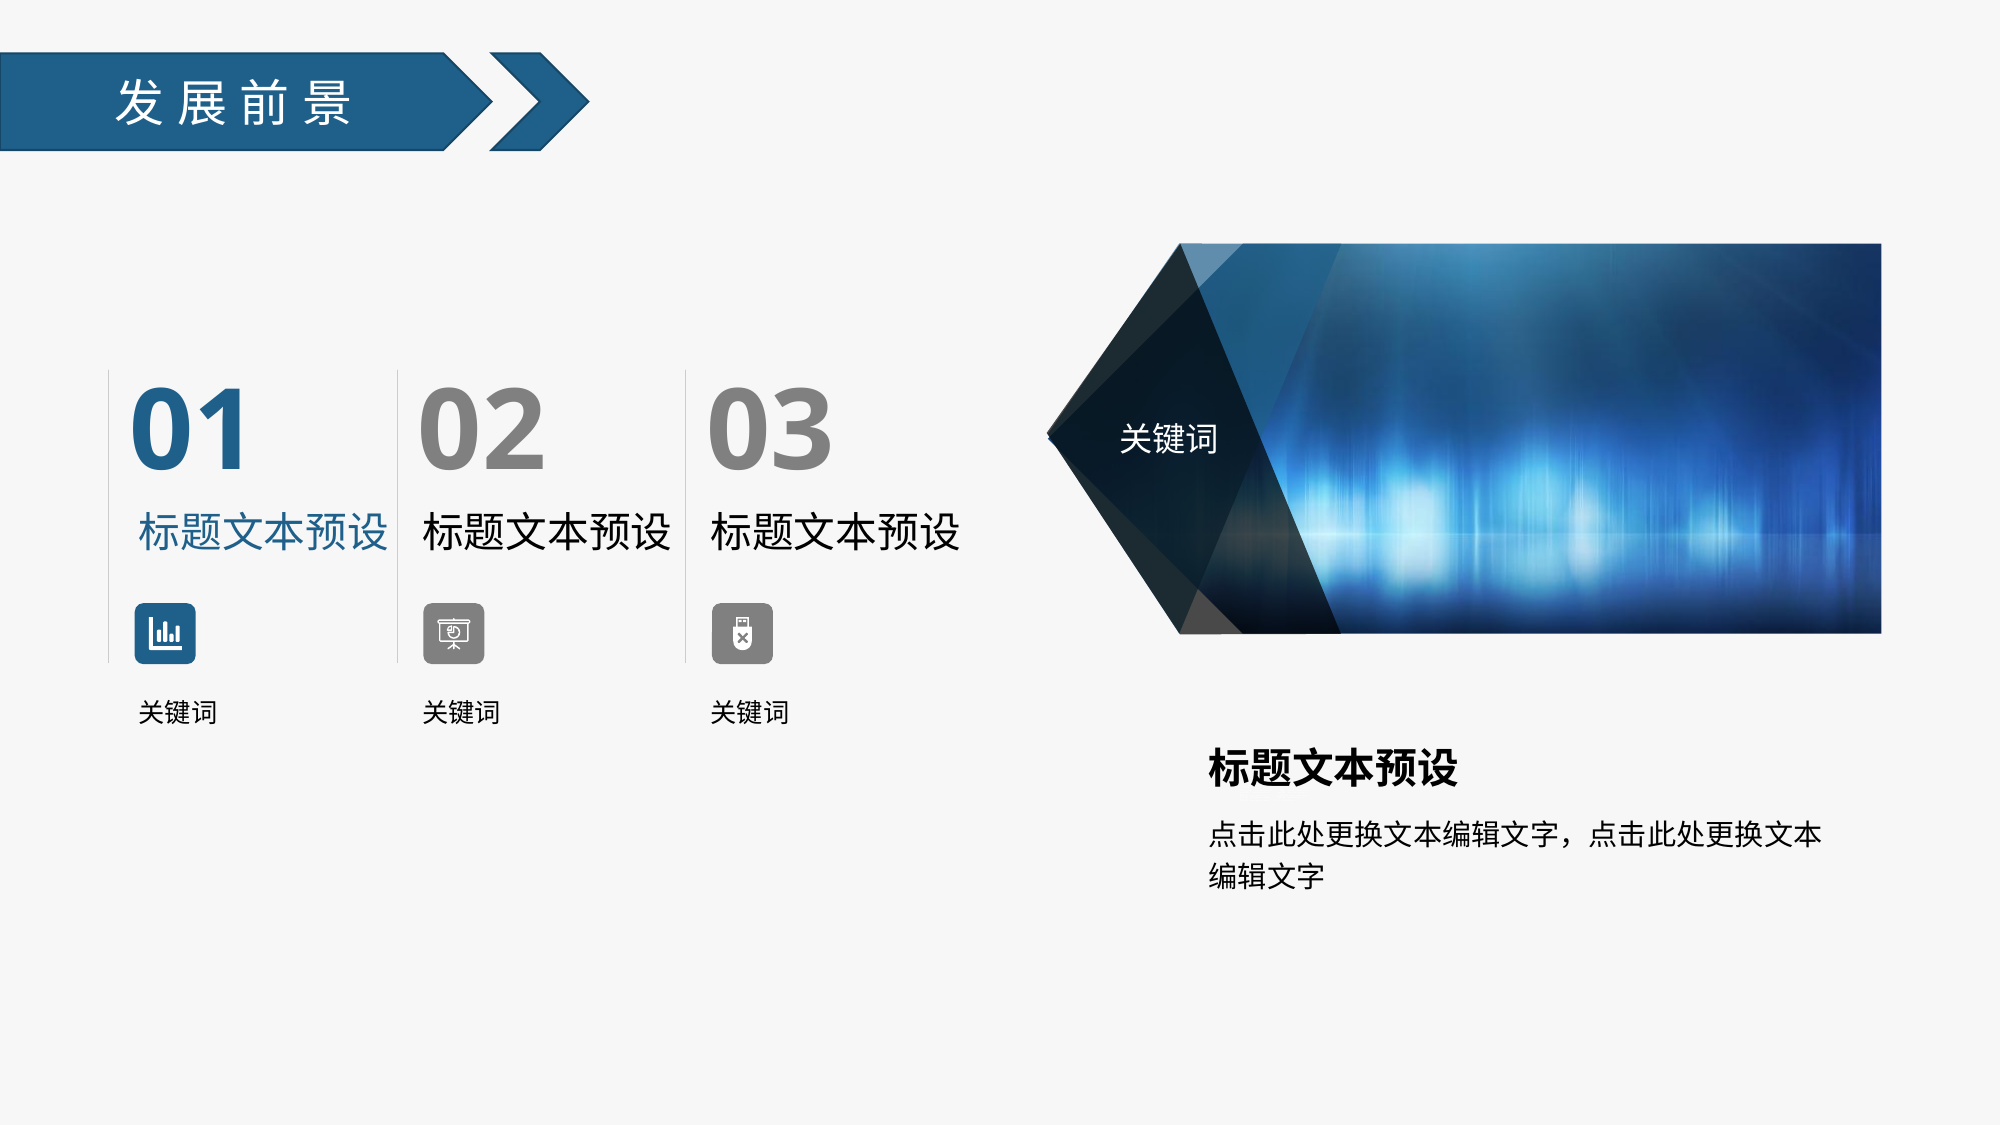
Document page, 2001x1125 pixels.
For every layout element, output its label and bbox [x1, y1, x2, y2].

text_box [108, 243, 1882, 1005]
text_box [0, 53, 589, 150]
